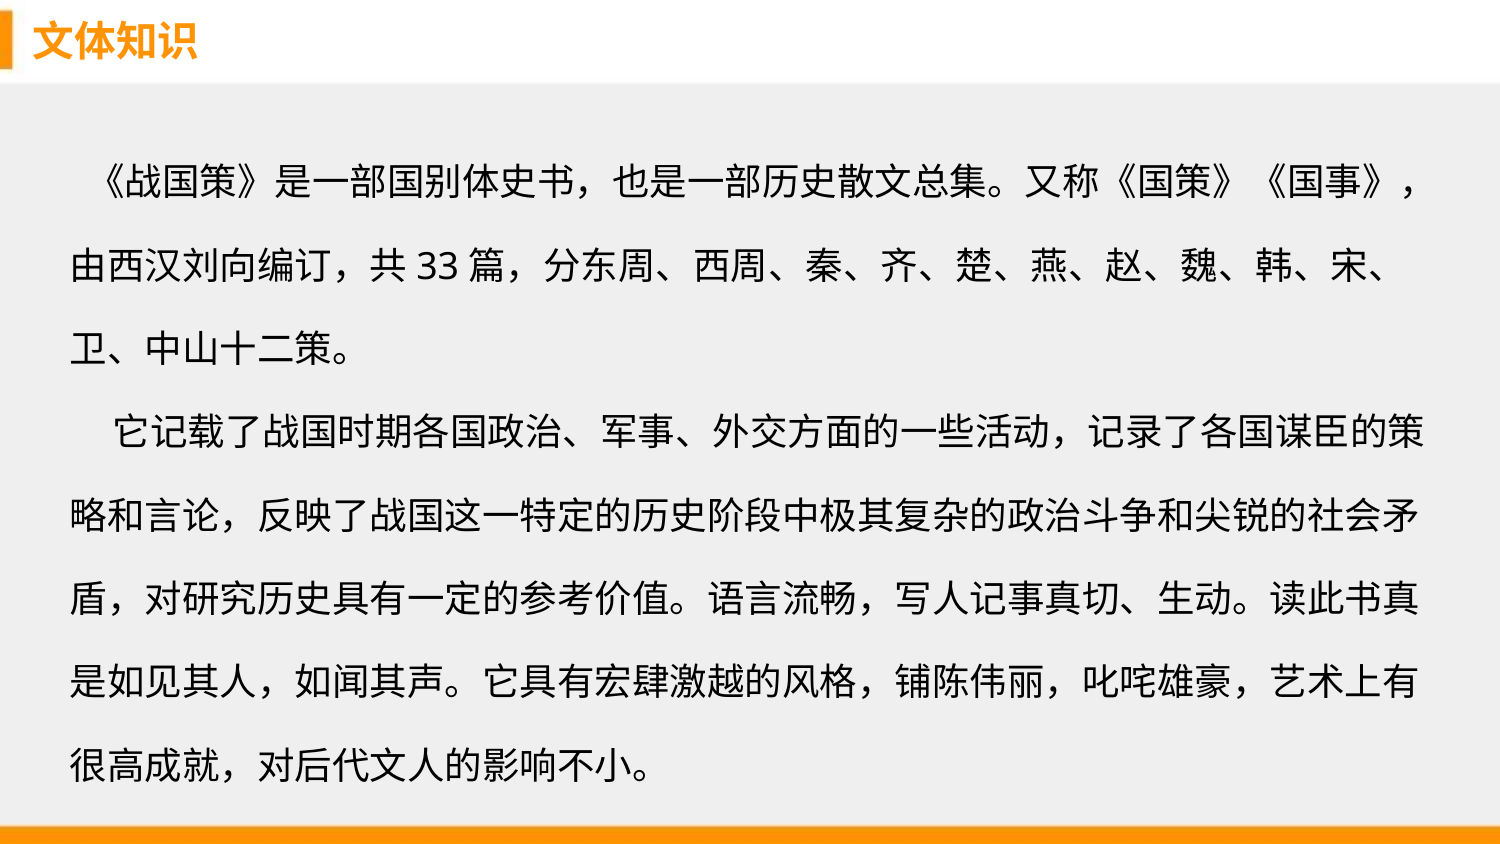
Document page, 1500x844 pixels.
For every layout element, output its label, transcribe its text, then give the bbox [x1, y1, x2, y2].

title 文体知识 [17, 0, 798, 80]
list 《战国策》是一部国别体史书，也是一部历史散文总集。又称《国策》《国事》，由西汉刘向编订，共33篇，分东周、西周、秦、齐、楚、燕、赵、魏、韩、宋、卫、中山十二策。 它记载了战国时期各国政治、军事、外交方面的一些活动，记录了各国谋臣的策略和言论，反映了战国这一特定的历史阶段中极其复杂的政治斗争和尖锐的社会矛盾，对研究历史具有一定的参考价值。语言流畅，写人记事真切、生动。读此书真是如见其人，如闻其声。它具有宏肆激越的风格，铺陈伟丽，叱咤雄豪，艺术上有很高成就，对后代文人的影响不小。 [61, 115, 1439, 764]
picture [0, 0, 1500, 844]
